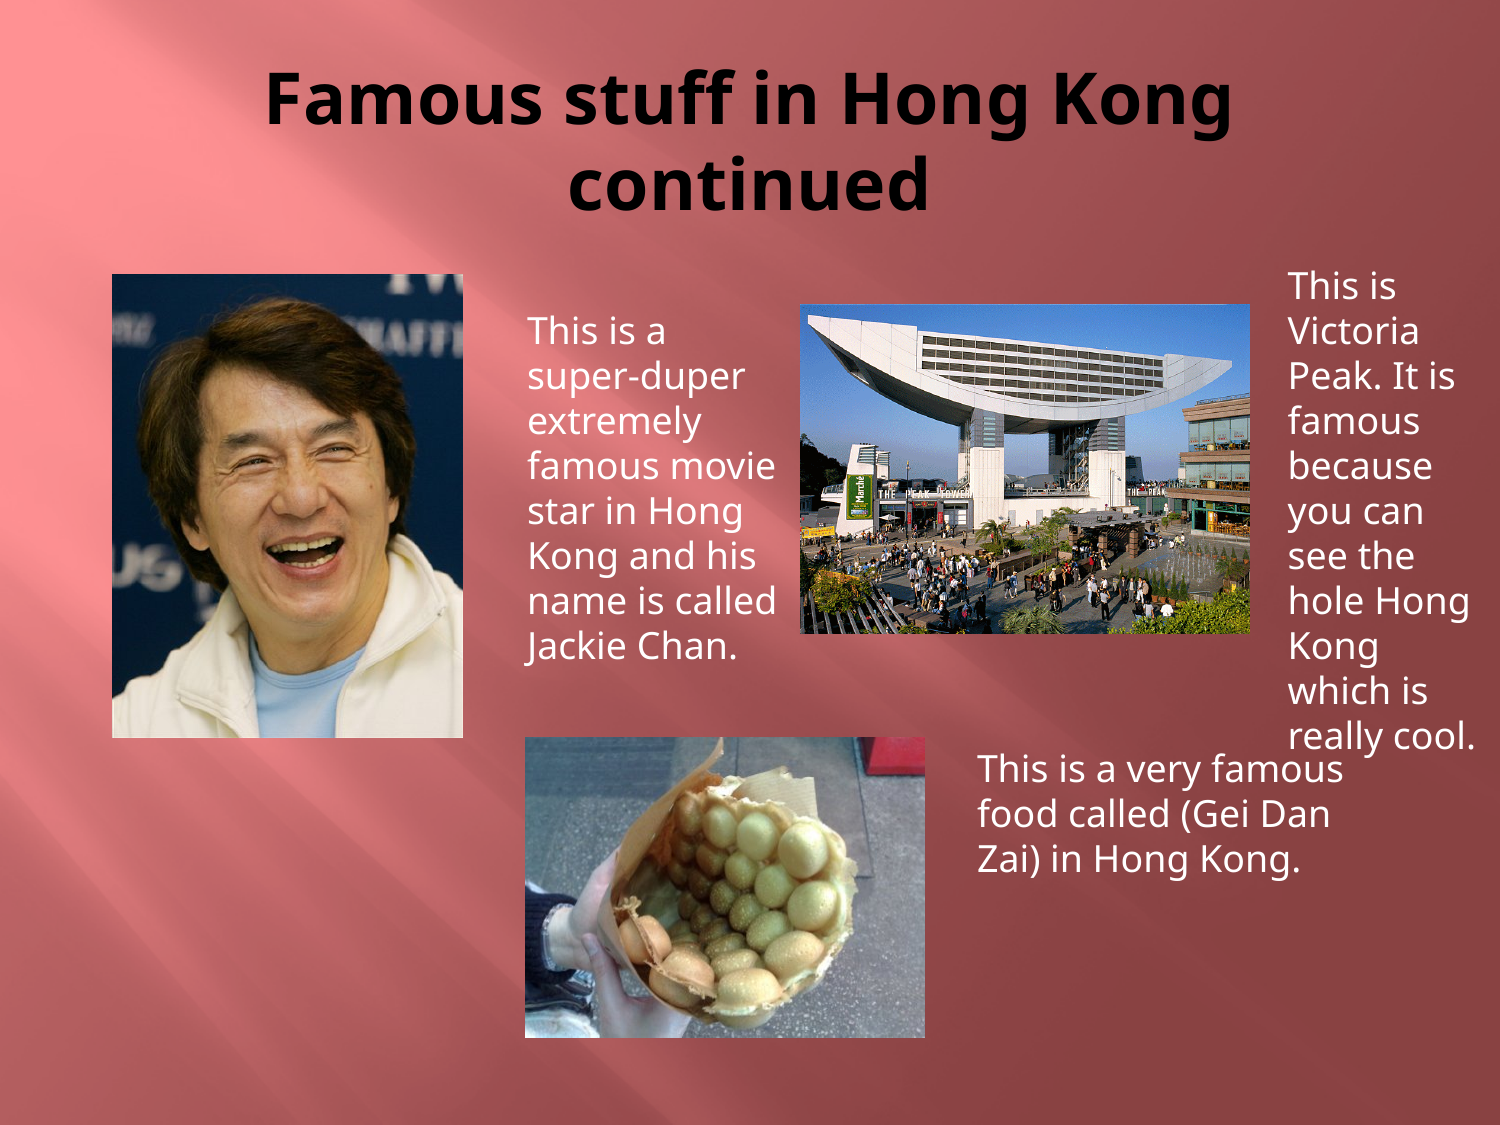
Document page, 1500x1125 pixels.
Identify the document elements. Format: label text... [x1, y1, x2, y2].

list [112, 274, 463, 739]
text_box This is a very famous food called (Gei Dan Zai) in Hong Kong. [962, 737, 1400, 888]
text_box This is Victoria Peak. It is famous because you can see the hole Hong Kong which is really cool. [1272, 254, 1500, 765]
picture [524, 737, 926, 1038]
text_box This is a super-duper extremely famous movie star in Hong Kong and his name is called Jackie Chan. [512, 299, 800, 675]
title Famous stuff in Hong Kong continued [75, 45, 1425, 233]
picture [799, 303, 1251, 635]
